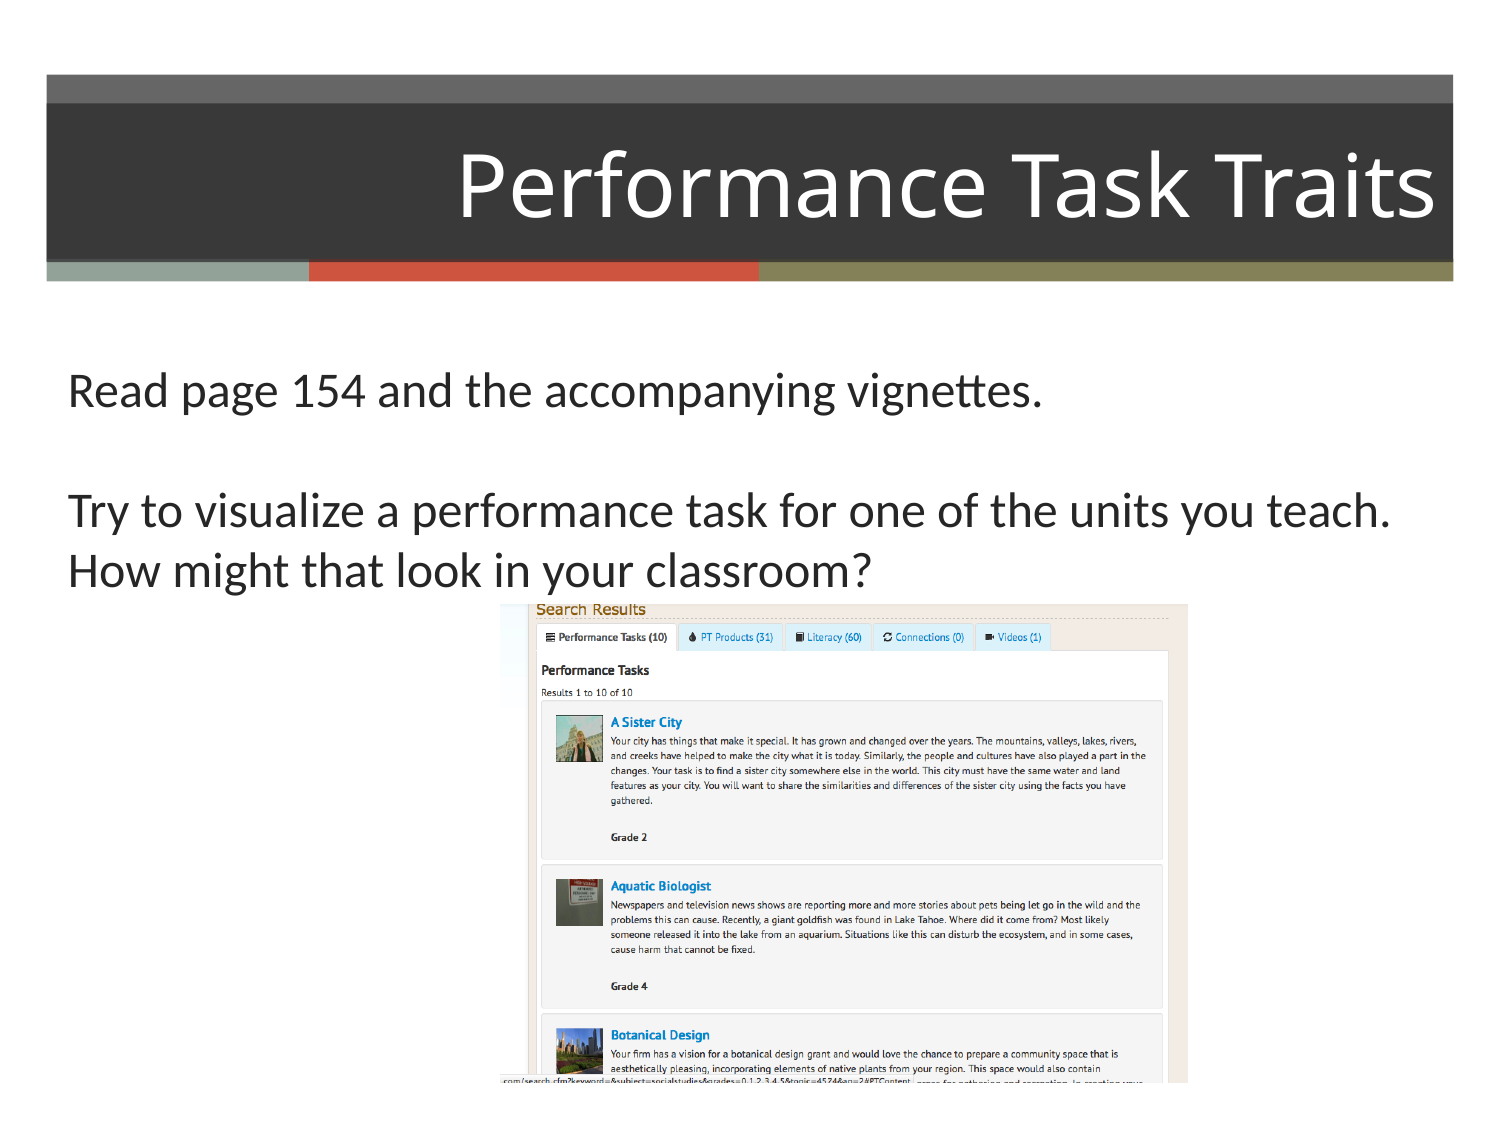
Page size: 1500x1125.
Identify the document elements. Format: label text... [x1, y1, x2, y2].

list Read page 154 and the accompanying vignettes. Try to visualize a performance task for one of the units you teach. How might that look in your classroom? [46, 350, 1454, 1100]
title Performance Task Traits [46, 103, 1454, 263]
picture [499, 604, 1188, 1084]
